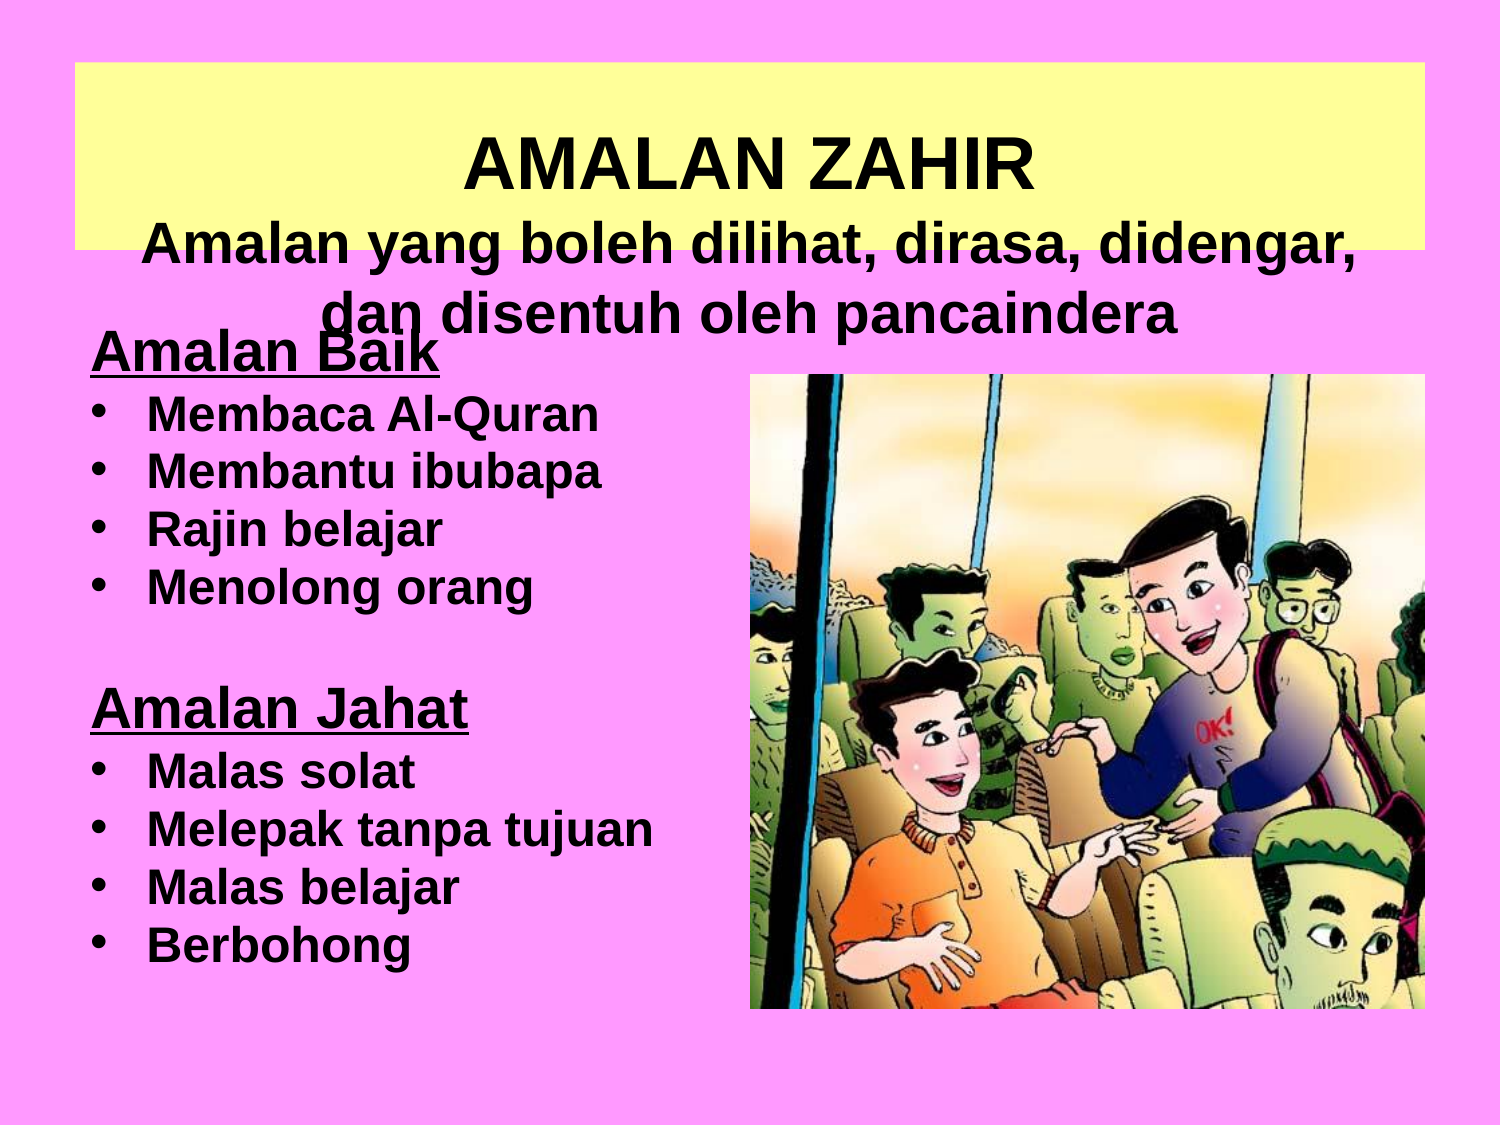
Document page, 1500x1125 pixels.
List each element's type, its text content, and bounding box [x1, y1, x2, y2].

title AMALAN ZAHIR Amalan yang boleh dilihat, dirasa, didengar, dan disentuh oleh pancaindera [75, 62, 1425, 250]
list Amalan Baik Membaca Al-Quran Membantu ibubapa Rajin belajar Menolong orang Amalan Jahat Malas solat Melepak tanpa tujuan Malas belajar Berbohong [75, 262, 1425, 1005]
picture [749, 374, 1426, 1009]
